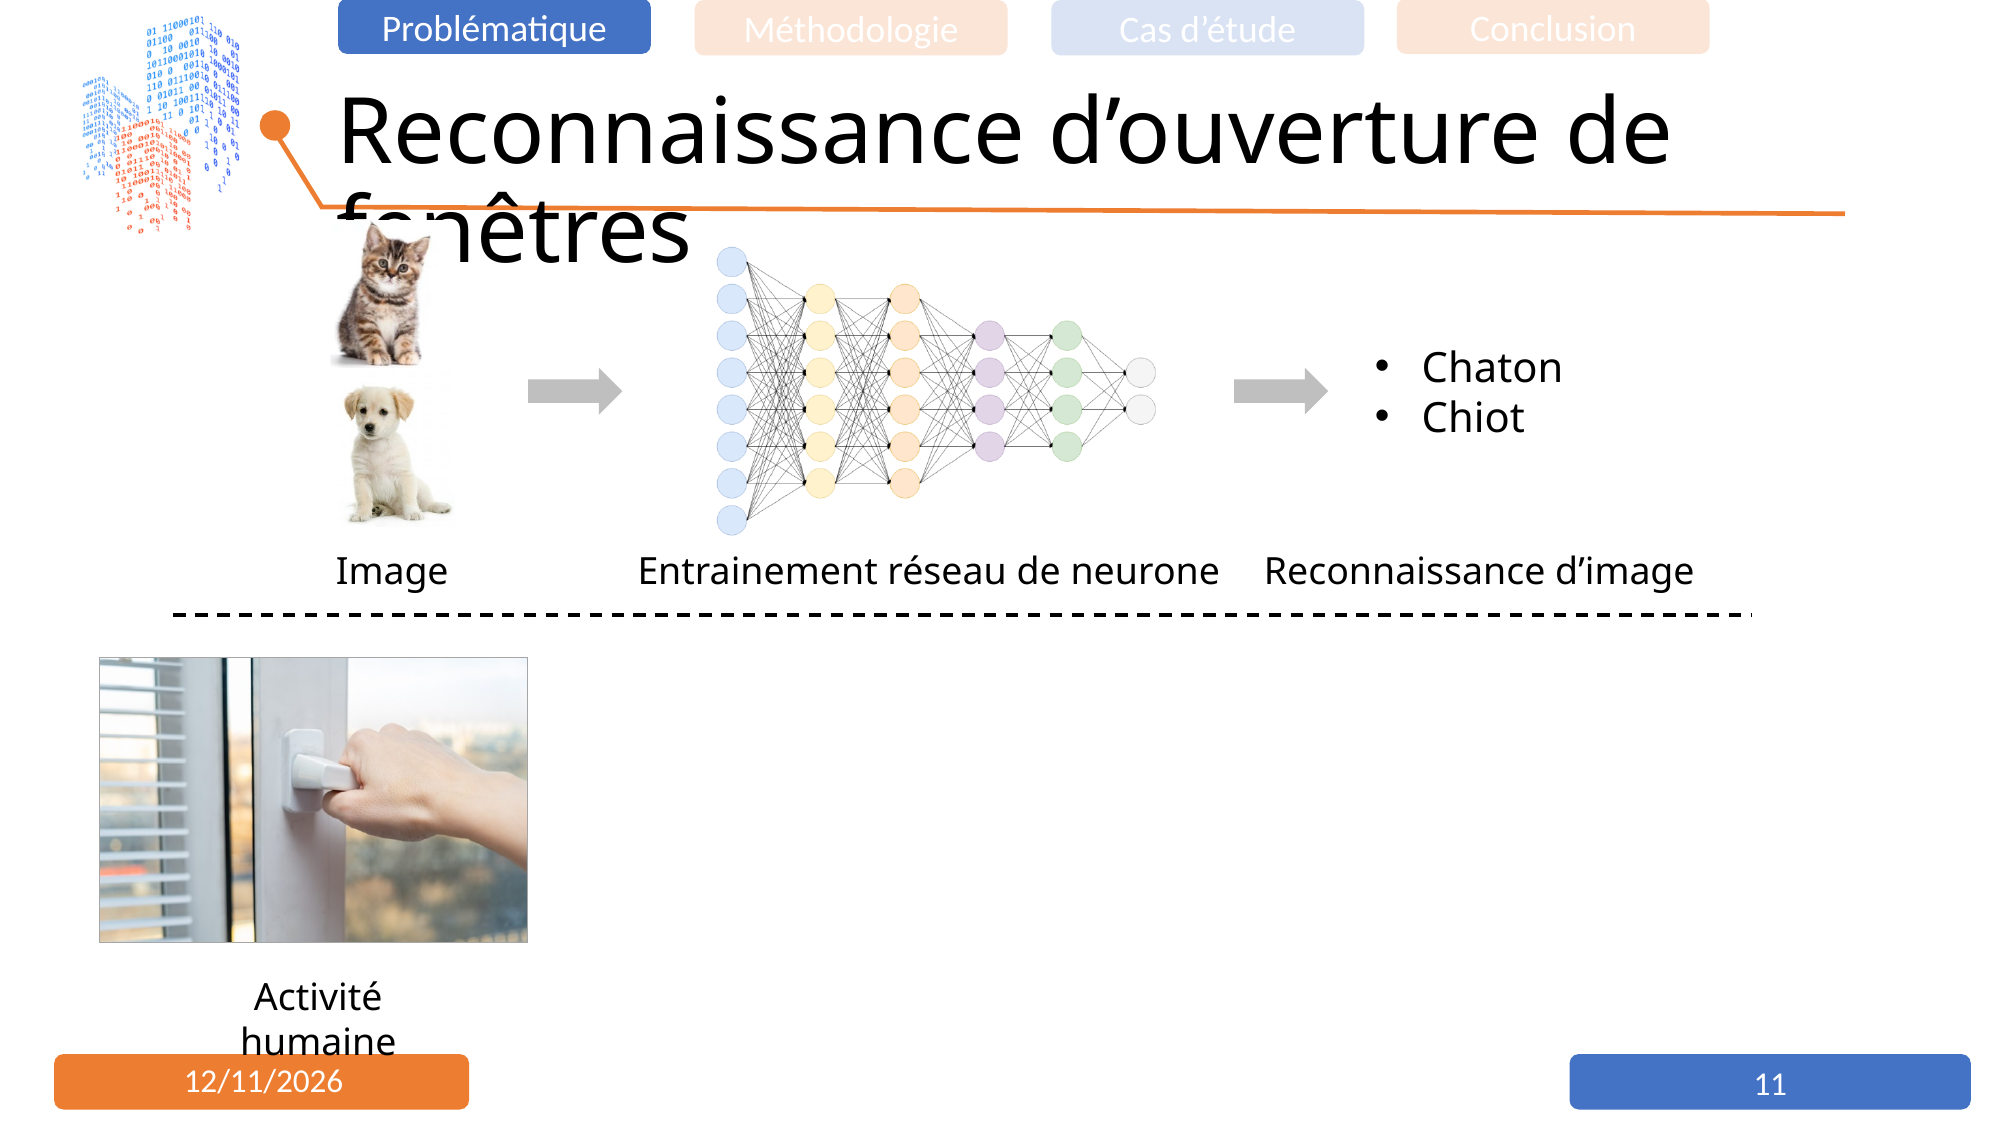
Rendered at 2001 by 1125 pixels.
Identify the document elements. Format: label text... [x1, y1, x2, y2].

text_box Problématique [336, 0, 652, 56]
text_box Chaton Chiot [1360, 333, 1579, 448]
text_box [1233, 365, 1330, 418]
title Reconnaissance d’ouverture de fenêtres [321, 76, 1863, 184]
slide_number 11 [1569, 1054, 1971, 1110]
text_box Méthodologie [693, 0, 1009, 57]
picture [57, 0, 260, 253]
picture [306, 220, 455, 368]
text_box Cas d’étude [1050, 0, 1366, 57]
picture [712, 242, 1160, 540]
picture [99, 657, 528, 943]
text_box Reconnaissance d’image [1249, 539, 1710, 600]
text_box Activité humaine [158, 965, 479, 1071]
picture [338, 371, 455, 527]
text_box [527, 365, 624, 418]
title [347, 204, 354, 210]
text_box Conclusion [1395, 0, 1711, 56]
text_box Entrainement réseau de neurone [622, 539, 1236, 600]
text_box Image [321, 539, 464, 600]
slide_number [57, 1049, 470, 1110]
